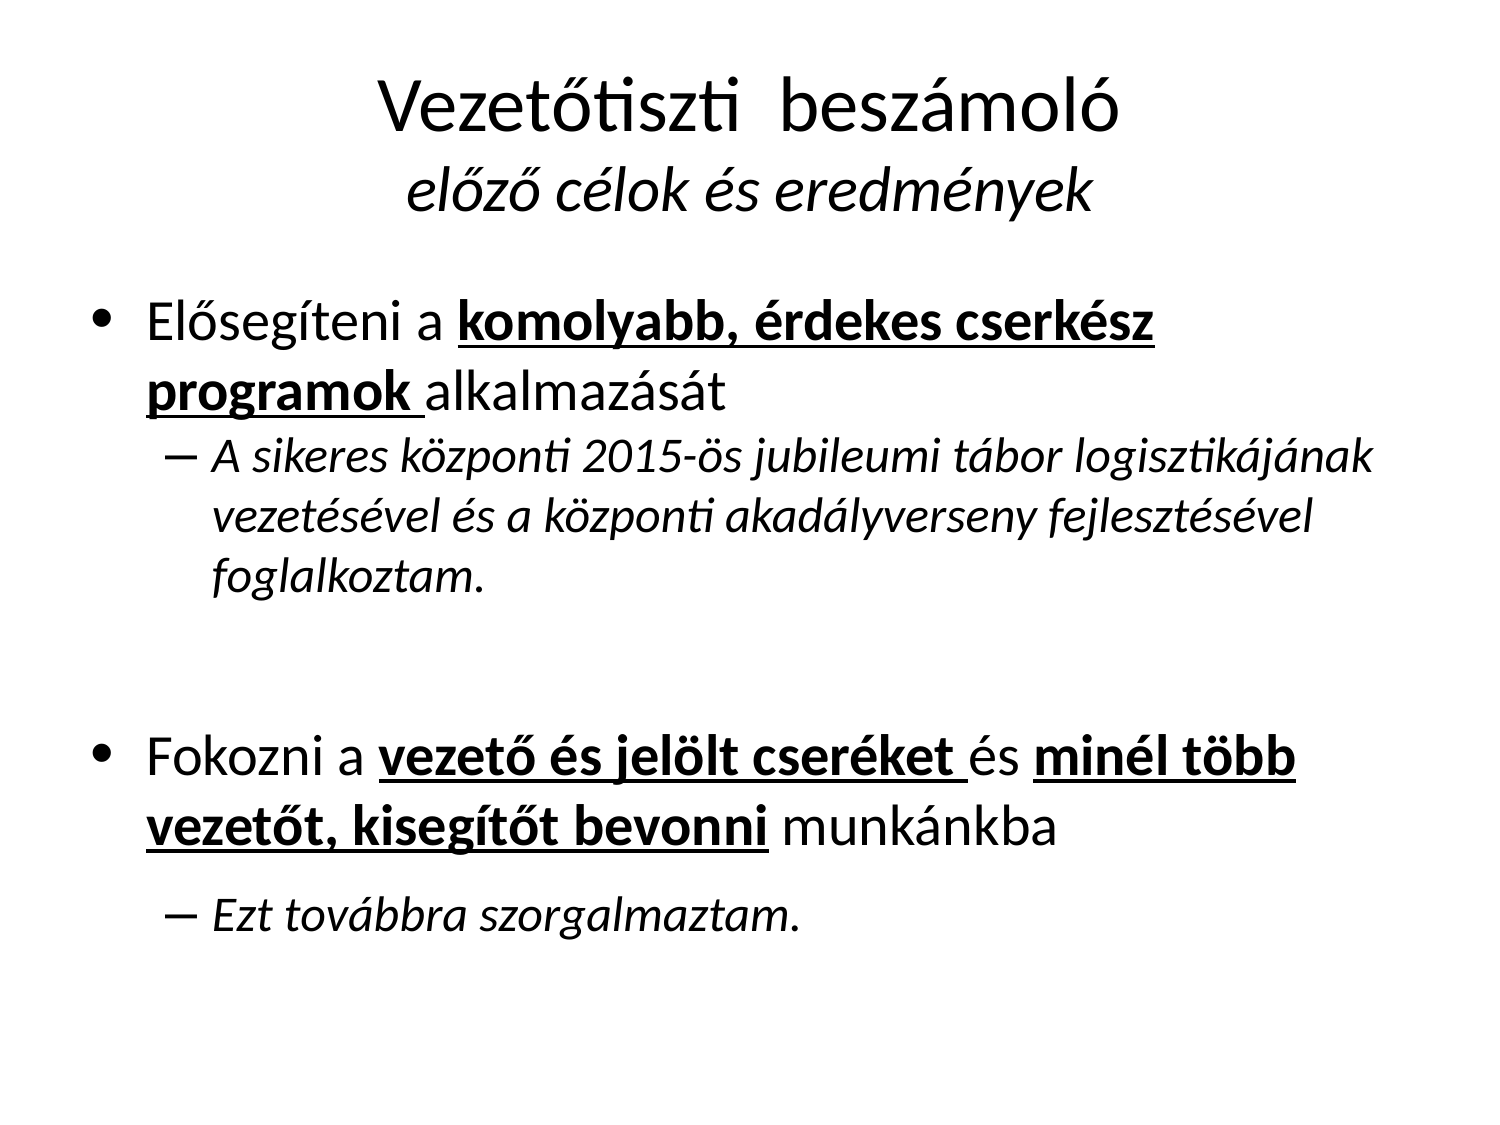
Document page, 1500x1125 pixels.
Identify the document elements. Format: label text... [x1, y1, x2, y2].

list Elősegíteni a komolyabb, érdekes cserkész programok alkalmazását A sikeres központi 2015-ös jubileumi tábor logisztikájának vezetésével és a központi akadályverseny fejlesztésével foglalkoztam. Fokozni a vezető és jelölt cseréket és minél több vezetőt, kisegítőt bevonni munkánkba Ezt továbbra szorgalmaztam. [75, 275, 1438, 1088]
title Vezetőtiszti beszámoló előző célok és eredmények [75, 45, 1425, 233]
